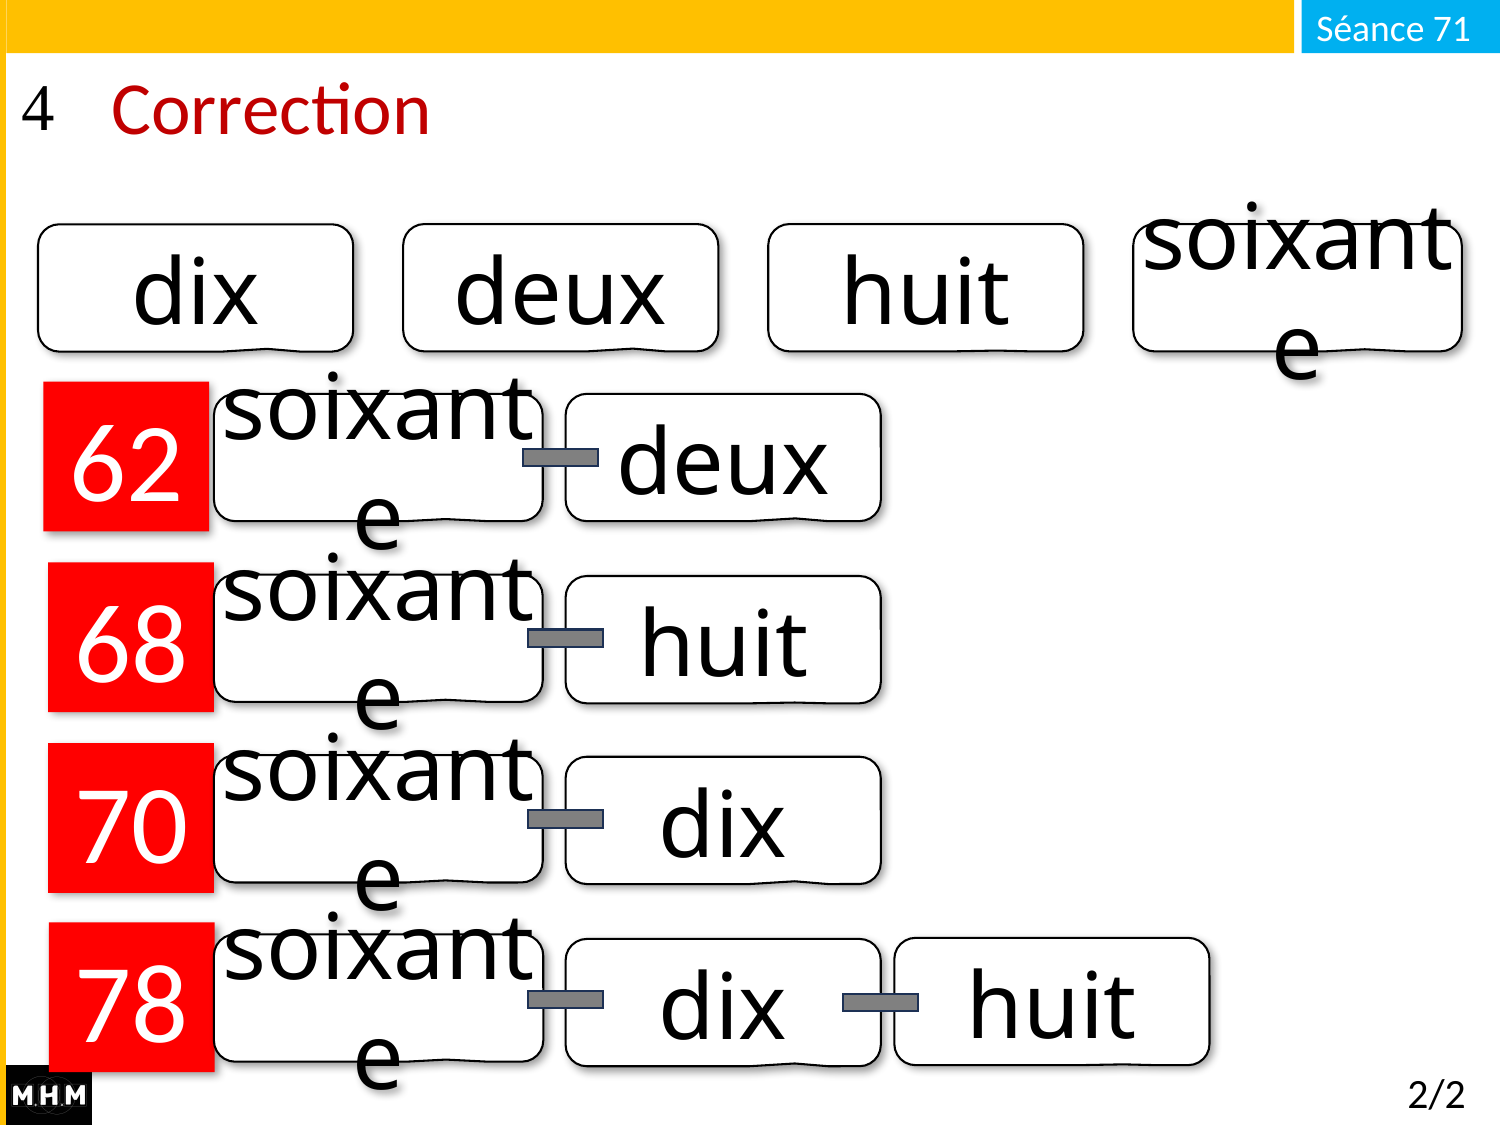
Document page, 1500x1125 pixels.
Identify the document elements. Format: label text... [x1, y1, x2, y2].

text_box huit [564, 574, 882, 705]
text_box soixante [212, 754, 544, 884]
text_box soixante [212, 392, 544, 523]
text_box soixante [212, 573, 544, 703]
text_box 70 [48, 743, 214, 893]
title Correction [96, 60, 1391, 160]
list 2/2 [1373, 1064, 1500, 1125]
picture [6, 1065, 92, 1125]
text_box 62 [43, 381, 210, 532]
text_box [527, 990, 604, 1009]
text_box 78 [48, 922, 215, 1073]
text_box deux [564, 392, 882, 523]
text_box [522, 448, 599, 467]
text_box huit [767, 223, 1085, 353]
text_box [527, 809, 604, 829]
text_box huit [893, 936, 1211, 1067]
text_box 68 [48, 562, 214, 713]
text_box [842, 993, 919, 1012]
text_box [527, 628, 604, 648]
text_box dix [564, 937, 882, 1068]
text_box dix [36, 223, 355, 353]
text_box dix [564, 755, 882, 886]
text_box deux [402, 223, 720, 353]
text_box soixante [212, 933, 545, 1063]
text_box soixante [1132, 223, 1463, 353]
